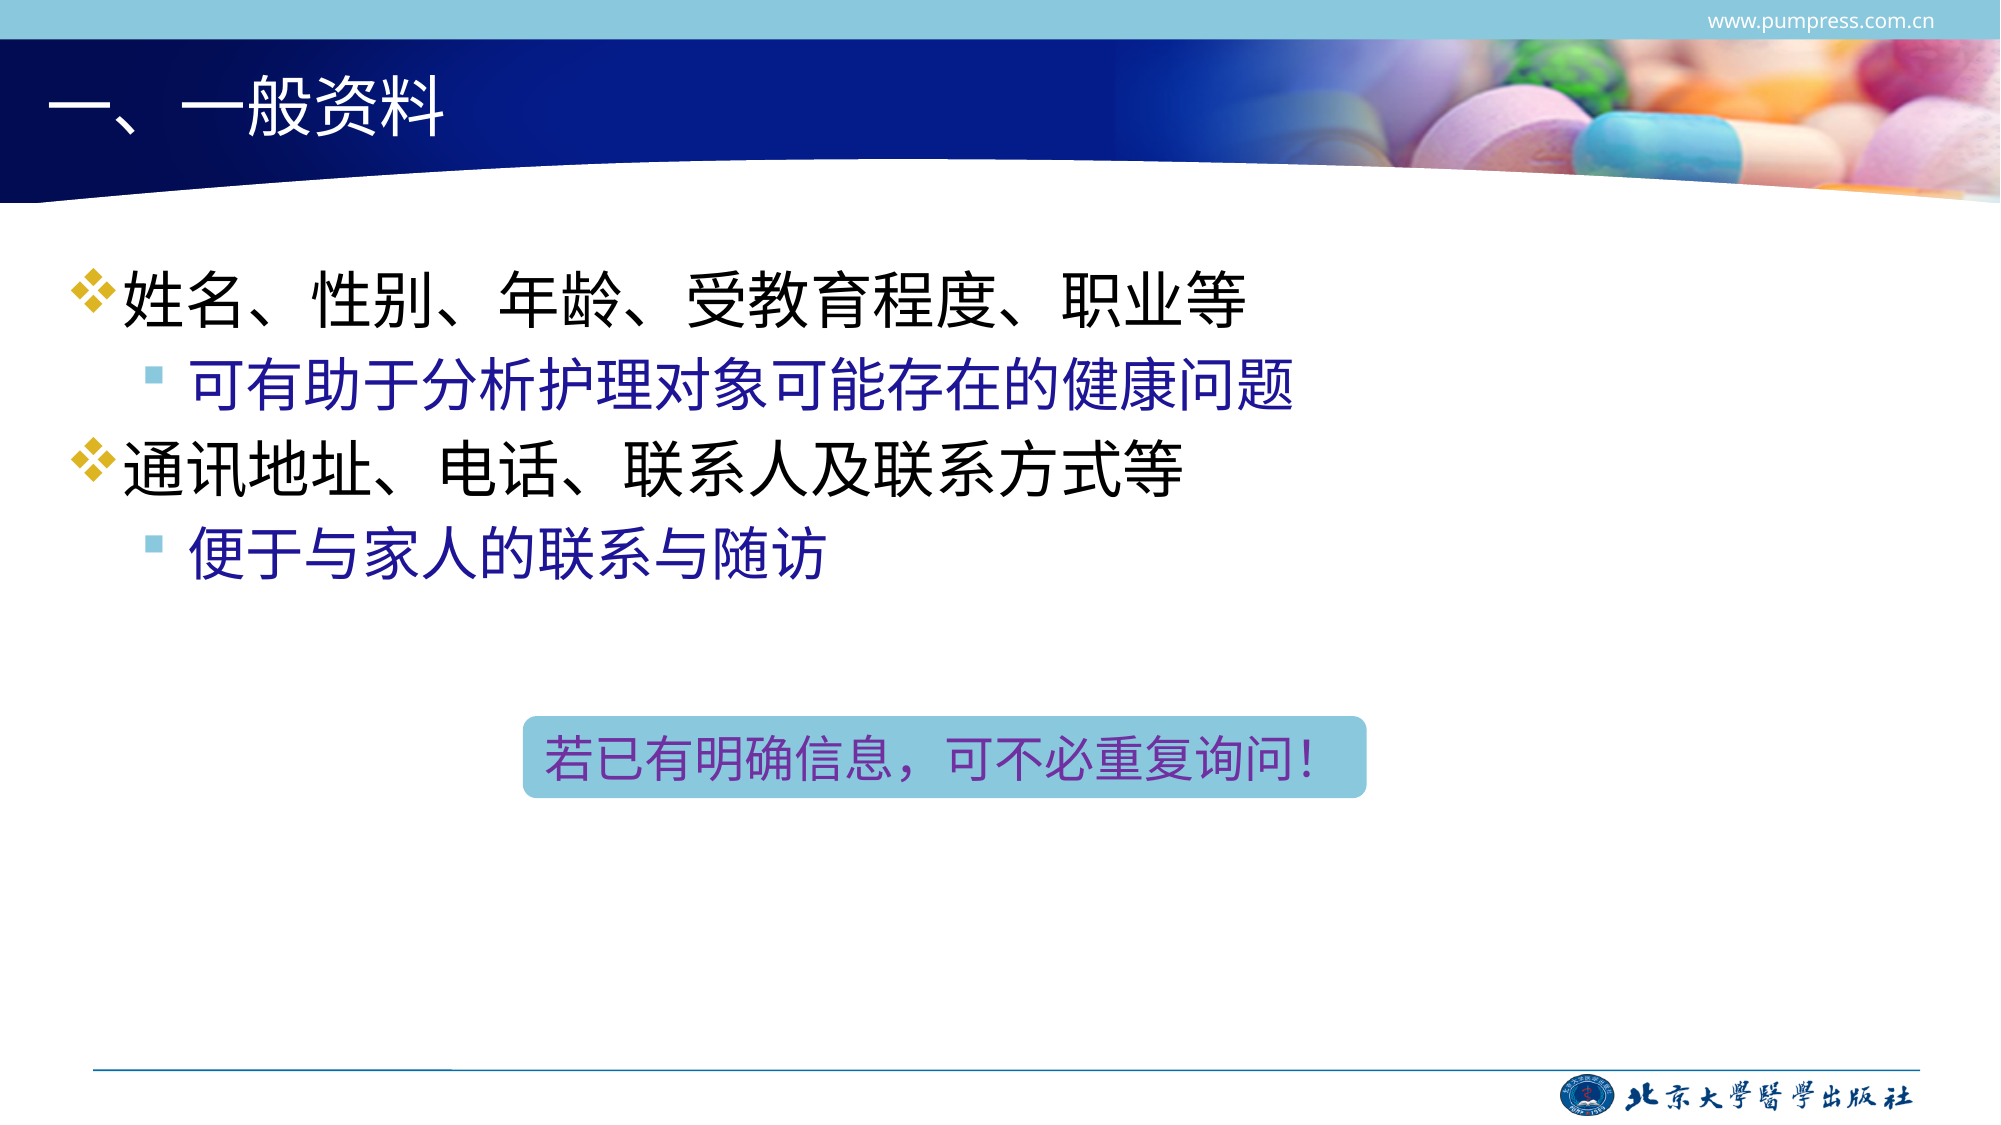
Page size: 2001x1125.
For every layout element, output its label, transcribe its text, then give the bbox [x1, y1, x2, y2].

text_box 若已有明确信息，可不必重复询问！ [520, 713, 1369, 801]
slide_number www.pumpress.com.cn [1366, 0, 1951, 38]
picture [1560, 1074, 1915, 1118]
title 一、一般资料 [30, 58, 1799, 152]
picture [0, 40, 2000, 203]
list 姓名、性别、年龄、受教育程度、职业等 可有助于分析护理对象可能存在的健康问题 通讯地址、电话、联系人及联系方式等 便于与家人的联系与随访 [50, 253, 1935, 1054]
